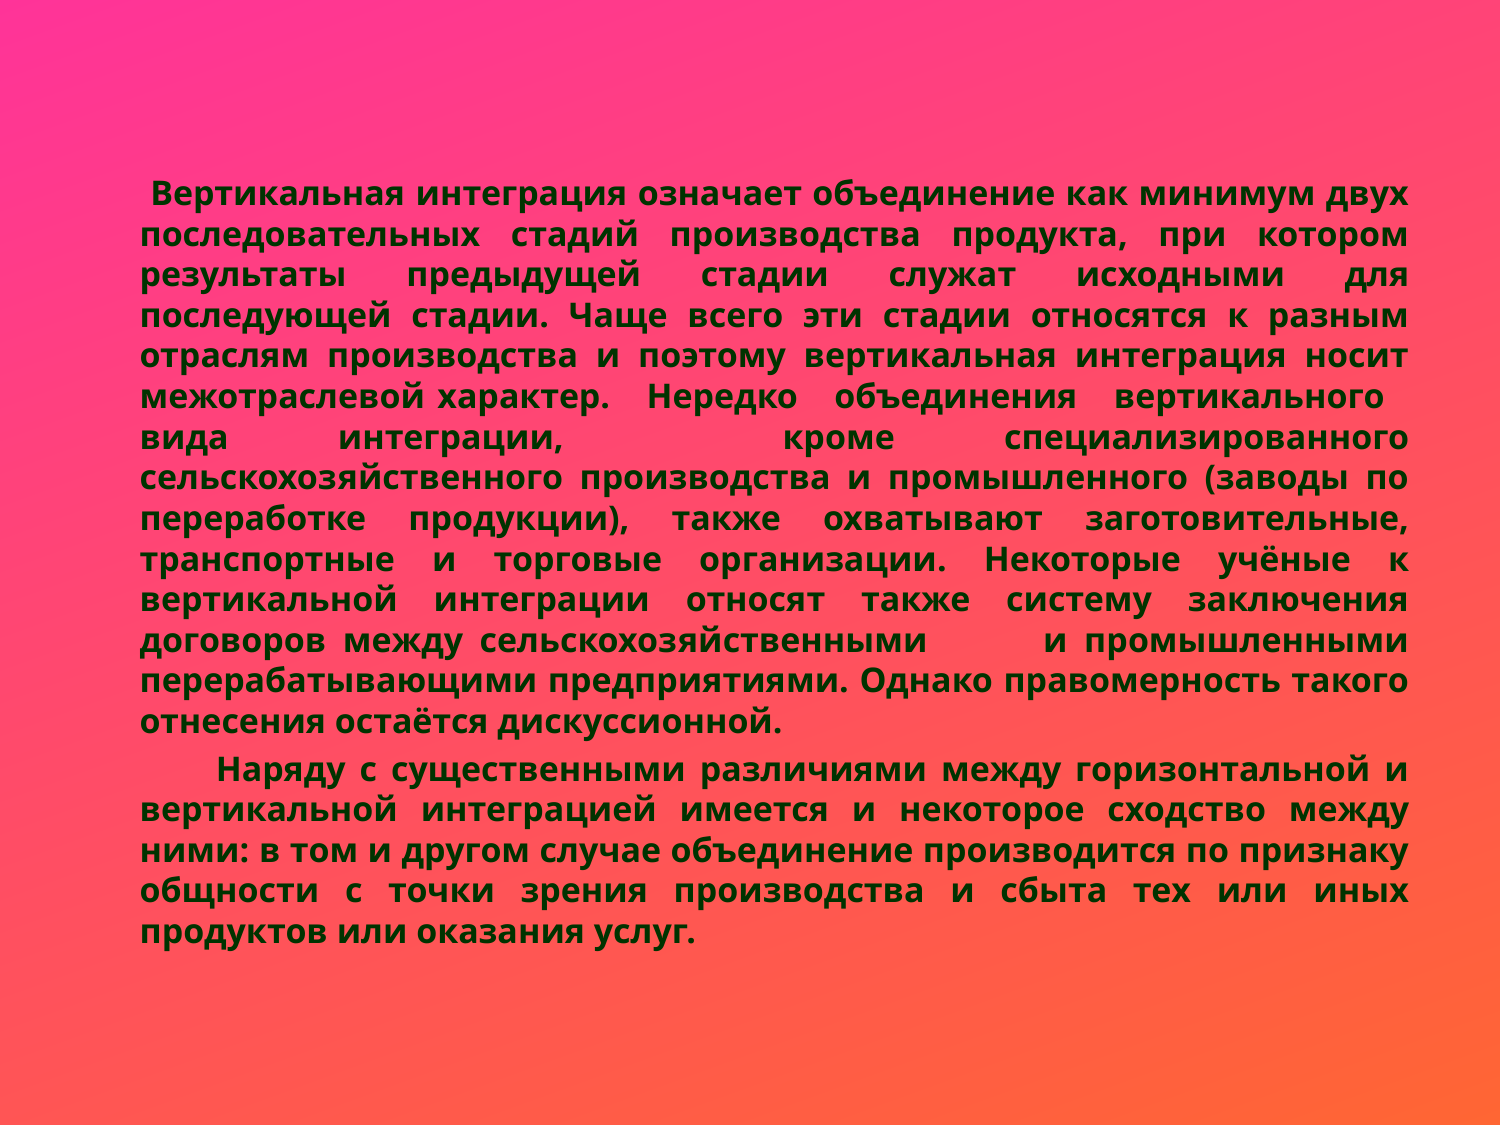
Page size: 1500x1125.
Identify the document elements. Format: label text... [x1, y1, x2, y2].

list Вертикальная интеграция означает объединение как минимум двух последовательных стадий производства продукта, при котором результаты предыдущей стадии служат исходными для последующей стадии. Чаще всего эти стадии относятся к разным отраслям производства и поэтому вертикальная интеграция носит межотраслевой характер. Нередко объединения вертикального вида интеграции, кроме специализированного сельскохозяйственного производства и промышленного (заводы по переработке продукции), также охватывают заготовительные, транспортные и торговые организации. Некоторые учёные к вертикальной интеграции относят также систему заключения договоров между сельскохозяйственными и промышленными перерабатывающими предприятиями. Однако правомерность такого отнесения остаётся дискуссионной. Наряду с существенными различиями между горизонтальной и вертикальной интеграцией имеется и некоторое сходство между ними: в том и другом случае объединение производится по признаку общности с точки зрения производства и сбыта тех или иных продуктов или оказания услуг. [75, 164, 1425, 1005]
